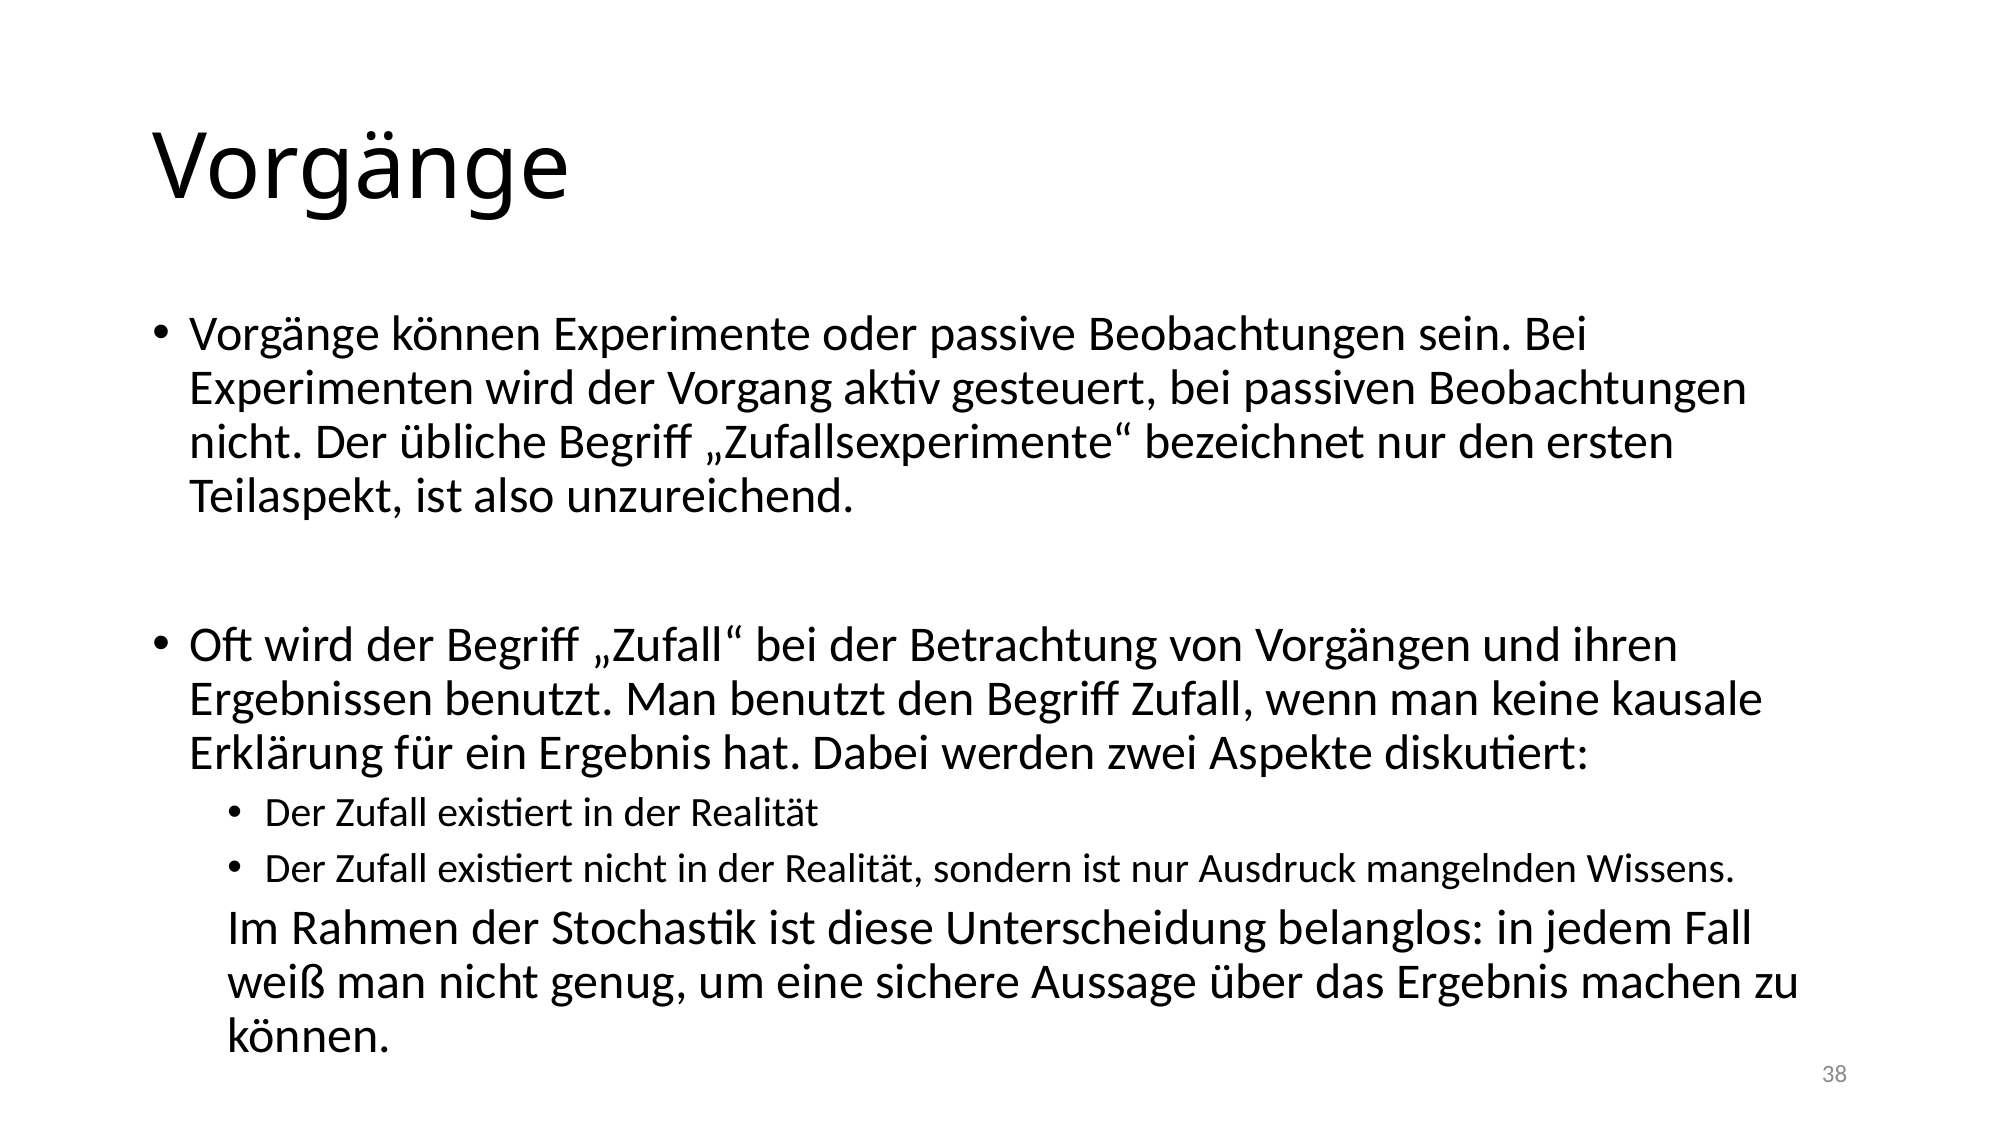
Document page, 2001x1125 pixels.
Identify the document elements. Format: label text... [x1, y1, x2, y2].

list Vorgänge können Experimente oder passive Beobachtungen sein. Bei Experimenten wird der Vorgang aktiv gesteuert, bei passiven Beobachtungen nicht. Der übliche Begriff „Zufallsexperimente“ bezeichnet nur den ersten Teilaspekt, ist also unzureichend. Oft wird der Begriff „Zufall“ bei der Betrachtung von Vorgängen und ihren Ergebnissen benutzt. Man benutzt den Begriff Zufall, wenn man keine kausale Erklärung für ein Ergebnis hat. Dabei werden zwei Aspekte diskutiert: Der Zufall existiert in der Realität Der Zufall existiert nicht in der Realität, sondern ist nur Ausdruck mangelnden Wissens. Im Rahmen der Stochastik ist diese Unterscheidung belanglos: in jedem Fall weiß man nicht genug, um eine sichere Aussage über das Ergebnis machen zu können. [137, 299, 1863, 1014]
title Vorgänge [137, 59, 1882, 278]
slide_number 38 [1412, 1042, 1863, 1103]
